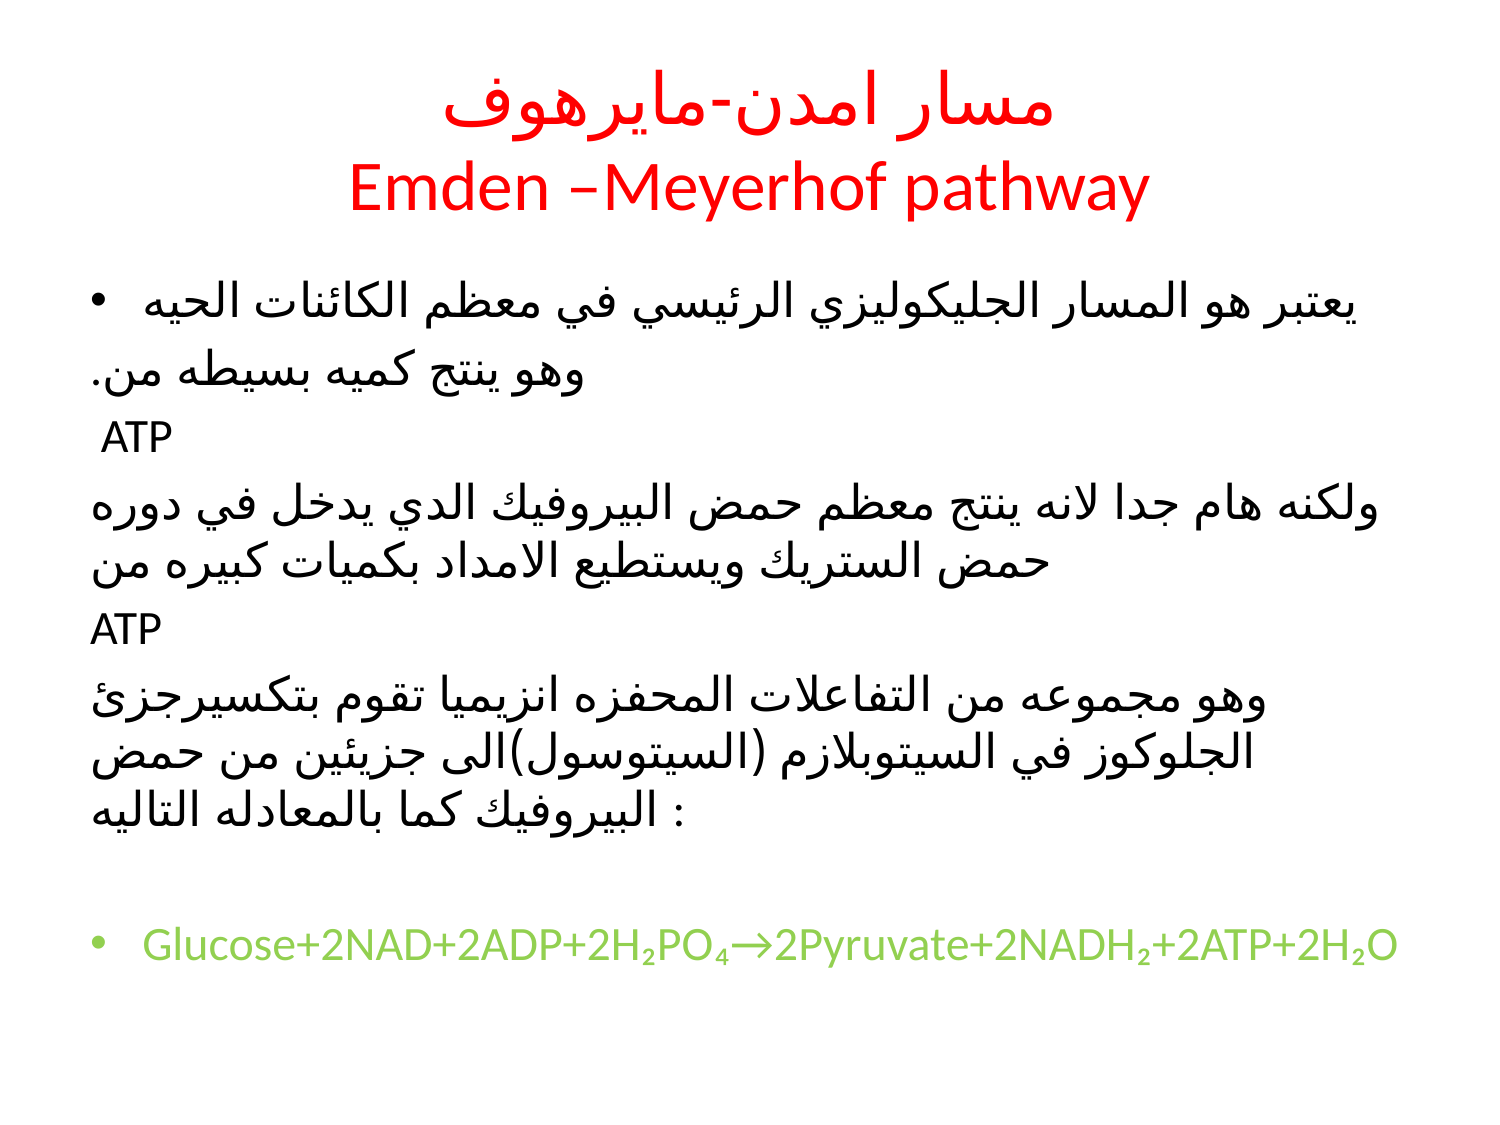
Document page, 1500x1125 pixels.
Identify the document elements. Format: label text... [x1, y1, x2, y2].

list يعتبر هو المسار الجليكوليزي الرئيسي في معظم الكائنات الحيه .وهو ينتج كميه بسيطه من ATP ولكنه هام جدا لانه ينتج معظم حمض البيروفيك الدي يدخل في دوره حمض الستريك ويستطيع الامداد بكميات كبيره من ATP وهو مجموعه من التفاعلات المحفزه انزيميا تقوم بتكسيرجزئ الجلوكوز في السيتوبلازم (السيتوسول)الى جزيئين من حمض البيروفيك كما بالمعادله التاليه : Glucose+2NAD+2ADP+2H₂PO₄→2Pyruvate+2NADH₂+2ATP+2H₂O [75, 262, 1425, 1005]
title مسار امدن-مايرهوف Emden –Meyerhof pathway [75, 45, 1425, 233]
